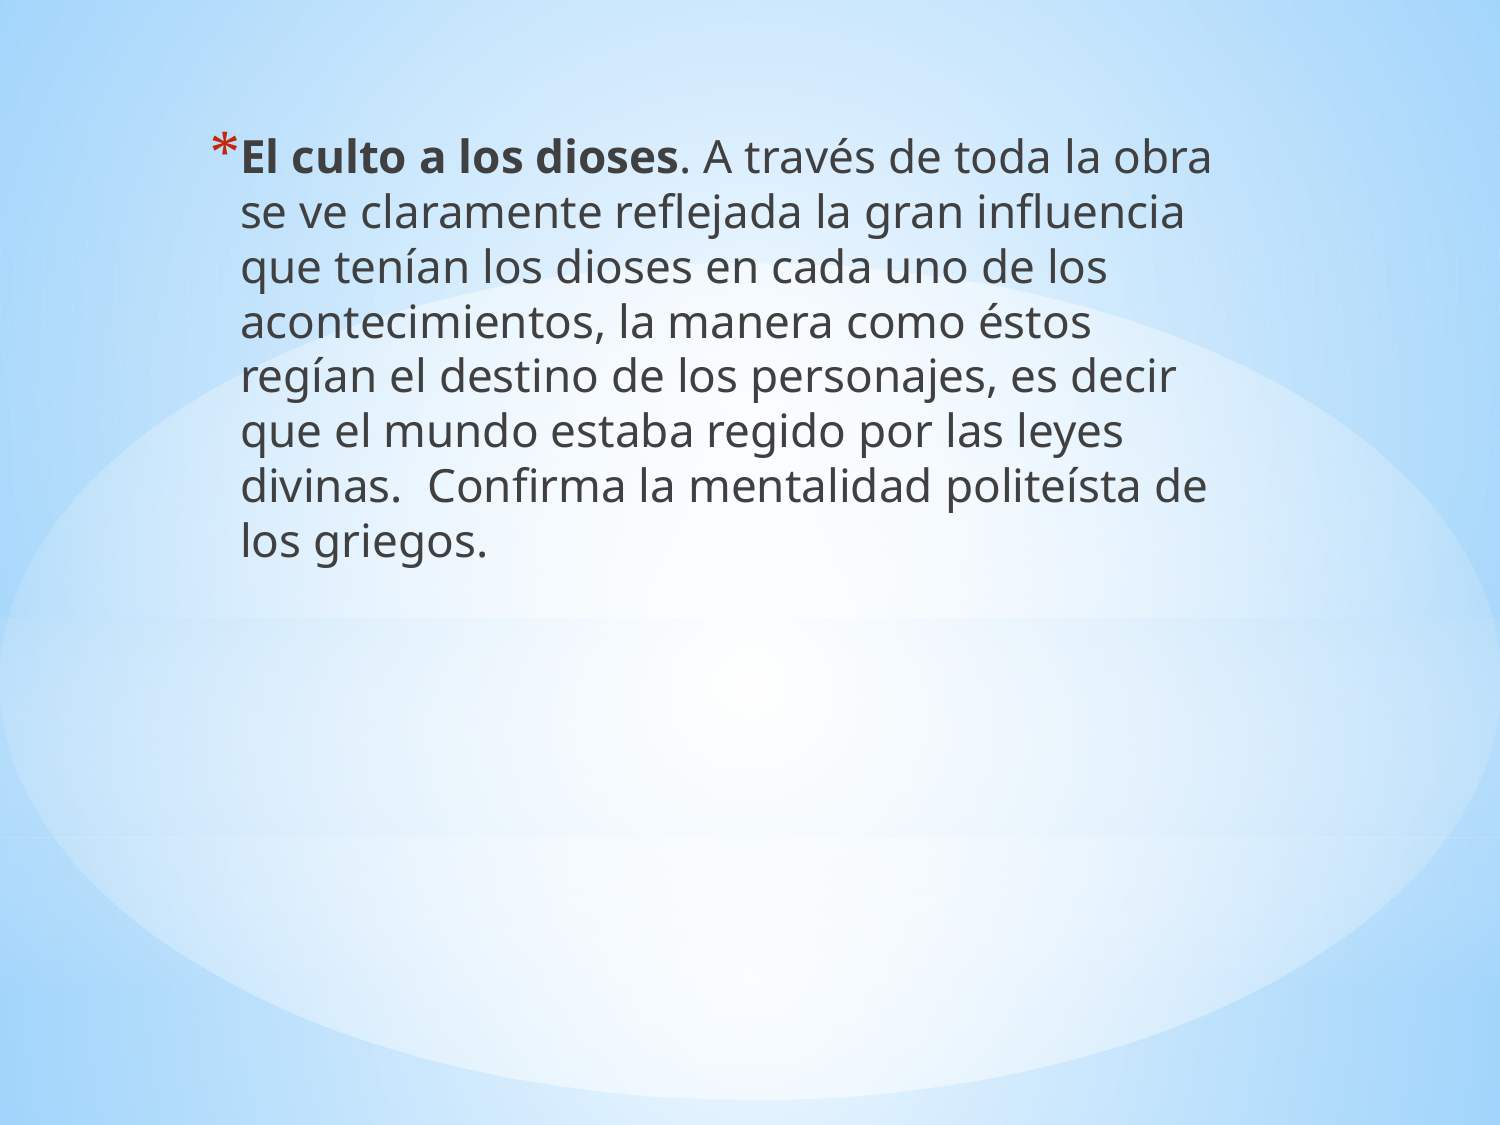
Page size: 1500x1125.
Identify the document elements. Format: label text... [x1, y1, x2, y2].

list El culto a los dioses. A través de toda la obra se ve claramente reflejada la gran influencia que tenían los dioses en cada uno de los acontecimientos, la manera como éstos regían el destino de los personajes, es decir que el mundo estaba regido por las leyes divinas. Confirma la mentalidad politeísta de los griegos. [187, 120, 1238, 690]
